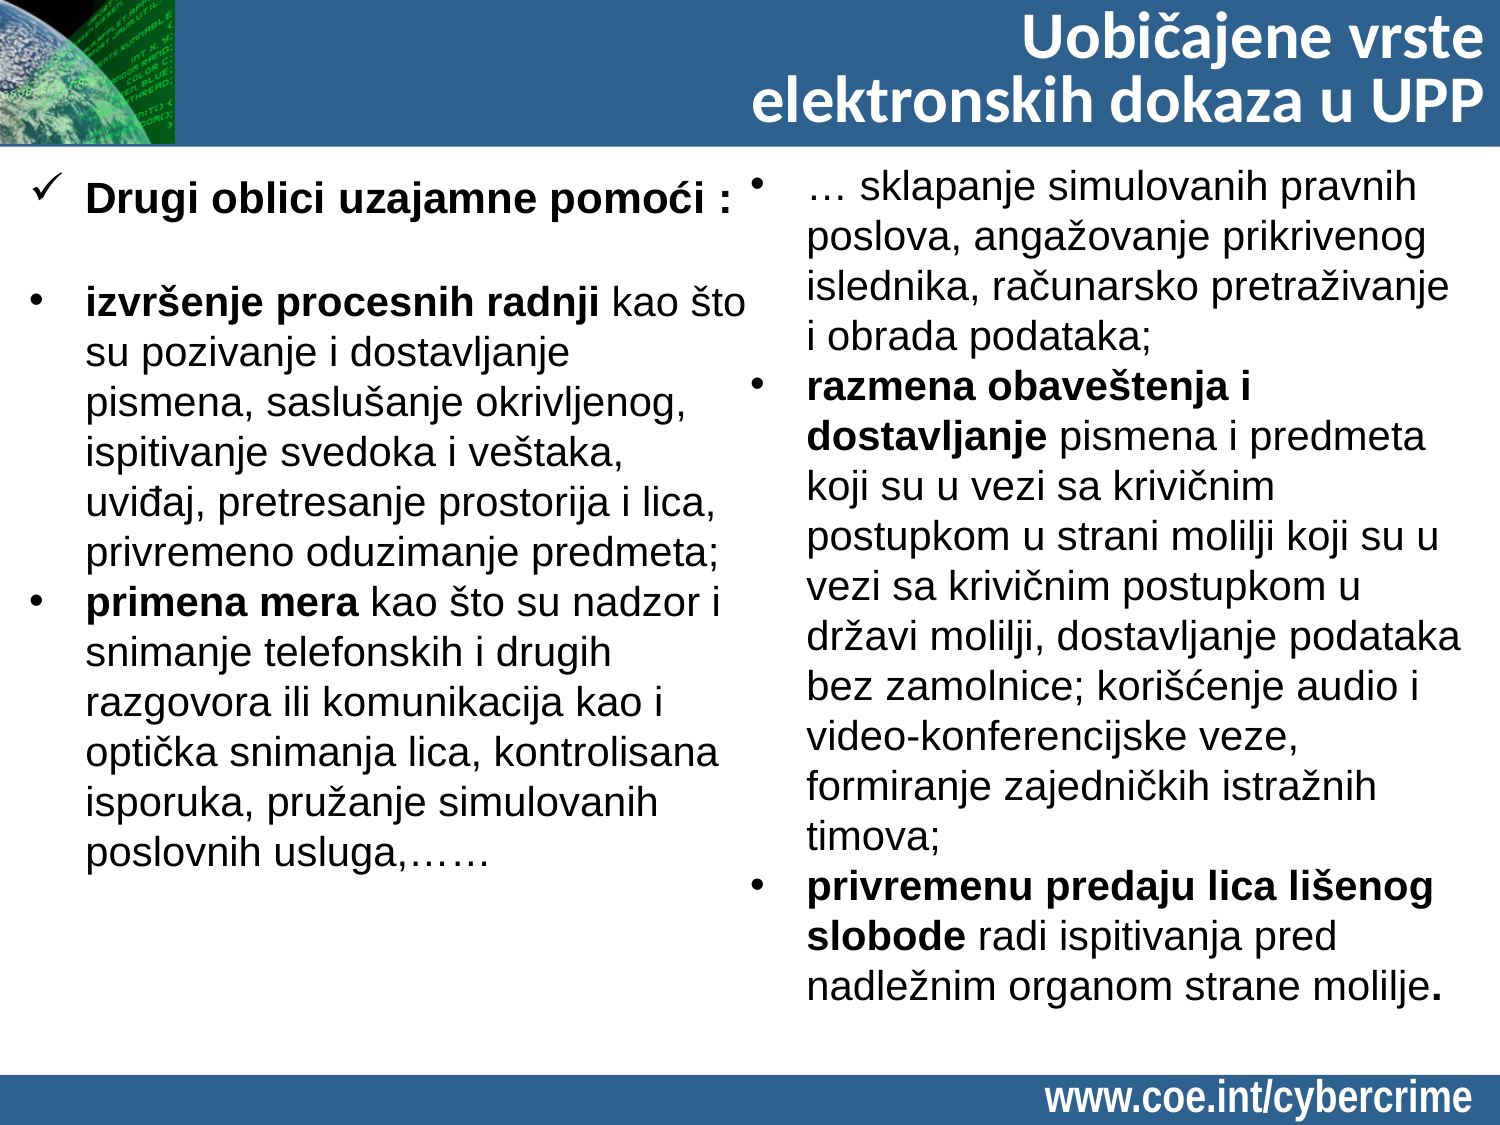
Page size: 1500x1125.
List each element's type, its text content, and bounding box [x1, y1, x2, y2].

picture [0, 0, 175, 144]
text_box Uobičajene vrste elektronskih dokaza u UPP [177, 0, 1500, 149]
text_box www.coe.int/cybercrime [1030, 1059, 1500, 1125]
text_box … sklapanje simulovanih pravnih poslova, angažovanje prikrivenog islednika, računarsko pretraživanje i obrada podataka; razmena obaveštenja i dostavljanje pismena i predmeta koji su u vezi sa krivičnim postupkom u strani molilji koji su u vezi sa krivičnim postupkom u državi molilji, dostavljanje podataka bez zamolnice; korišćenje audio i video-konferencijske veze, formiranje zajedničkih istražnih timova; privremenu predaju lica lišenog slobode radi ispitivanja pred nadležnim organom strane molilje. [735, 151, 1486, 1072]
text_box [0, 1073, 1030, 1125]
text_box Drugi oblici uzajamne pomoći : izvršenje procesnih radnji kao što su pozivanje i dostavljanje pismena, saslušanje okrivljenog, ispitivanje svedoka i veštaka, uviđaj, pretresanje prostorija i lica, privremeno oduzimanje predmeta; primena mera kao što su nadzor i snimanje telefonskih i drugih razgovora ili komunikacija kao i optička snimanja lica, kontrolisana isporuka, pružanje simulovanih poslovnih usluga,…… [14, 162, 735, 883]
